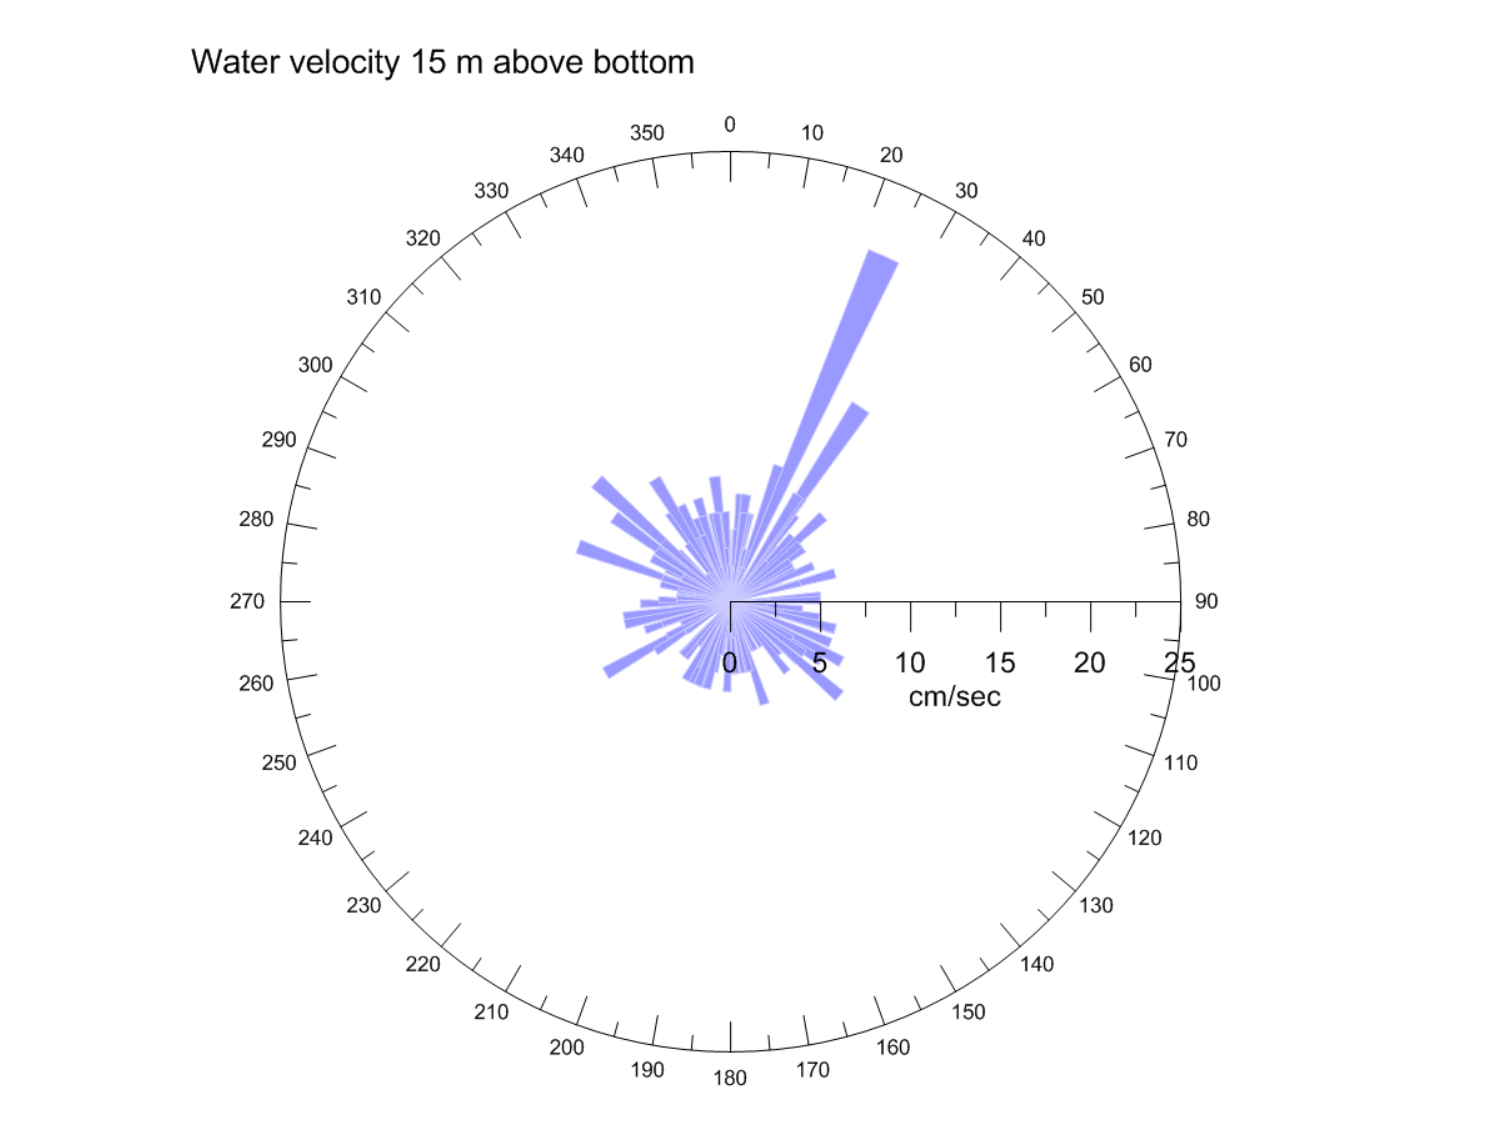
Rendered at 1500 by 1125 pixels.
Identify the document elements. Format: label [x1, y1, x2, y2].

picture [190, 35, 1310, 1089]
